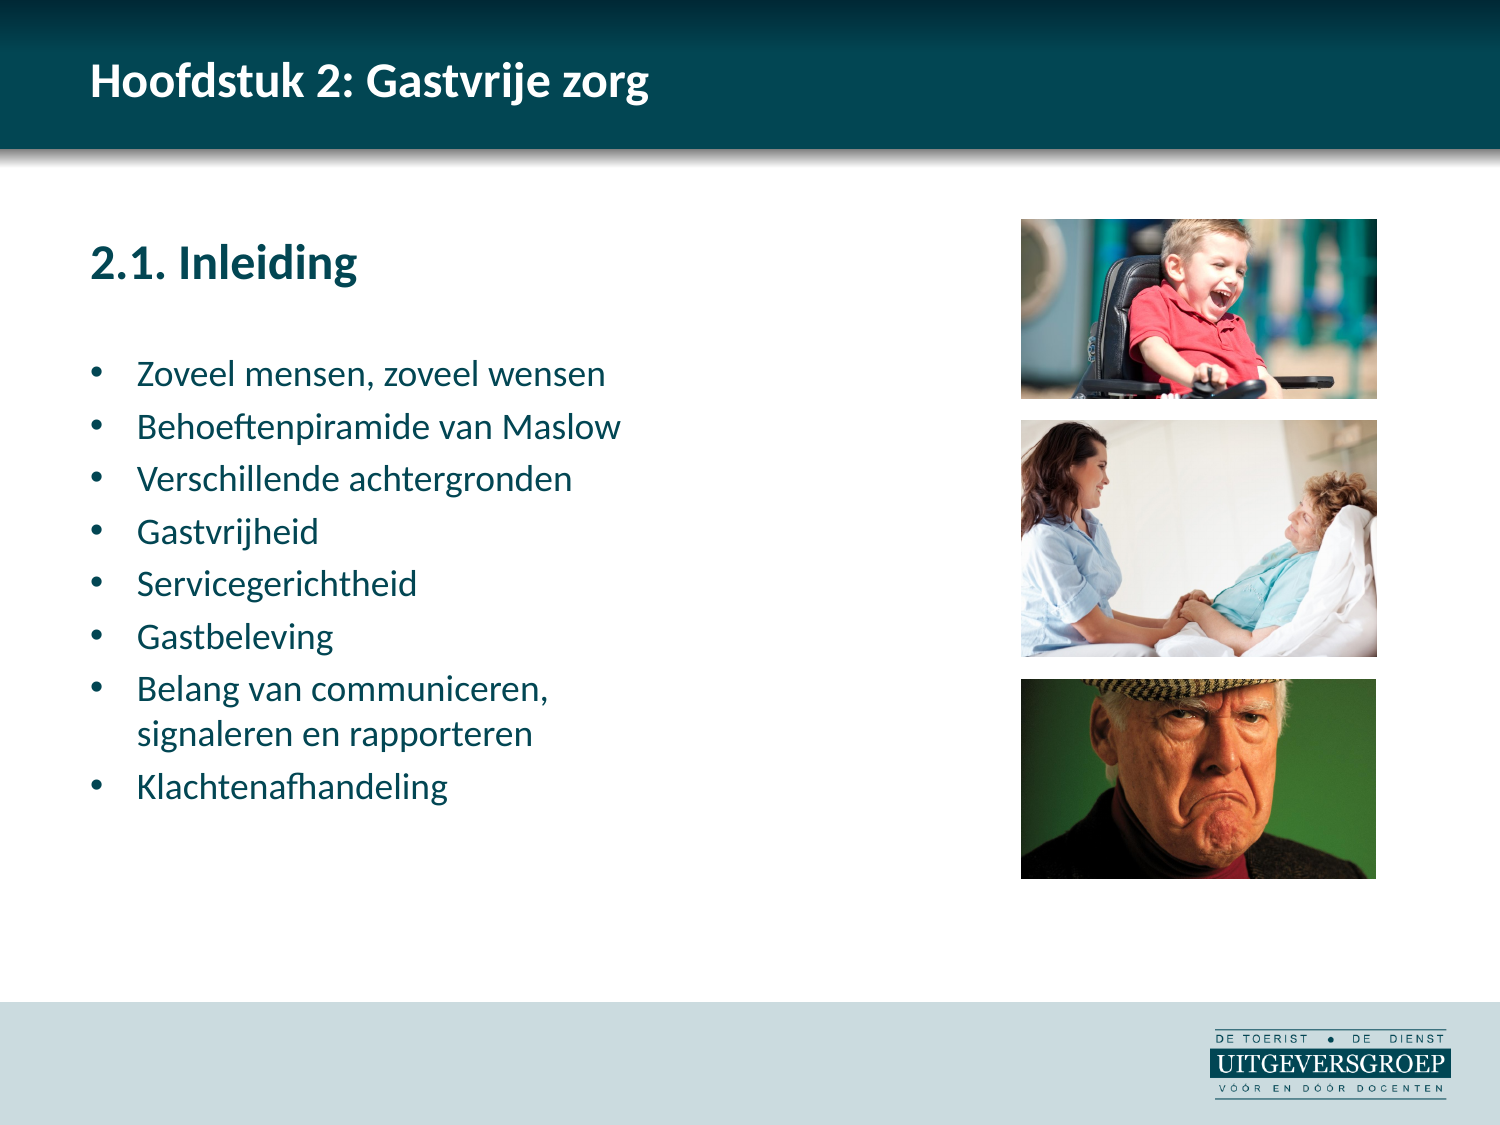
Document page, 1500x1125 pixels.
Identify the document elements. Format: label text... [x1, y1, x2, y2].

picture [1021, 219, 1377, 399]
picture [1210, 1021, 1451, 1106]
list 2.1. Inleiding Zoveel mensen, zoveel wensen Behoeftenpiramide van Maslow Verschillende achtergronden Gastvrijheid Servicegerichtheid Gastbeleving Belang van communiceren, signaleren en rapporteren Klachtenafhandeling [75, 221, 1425, 965]
picture [1021, 420, 1377, 658]
picture [1021, 678, 1377, 879]
title Hoofdstuk 2: Gastvrije zorg [75, 0, 1425, 172]
